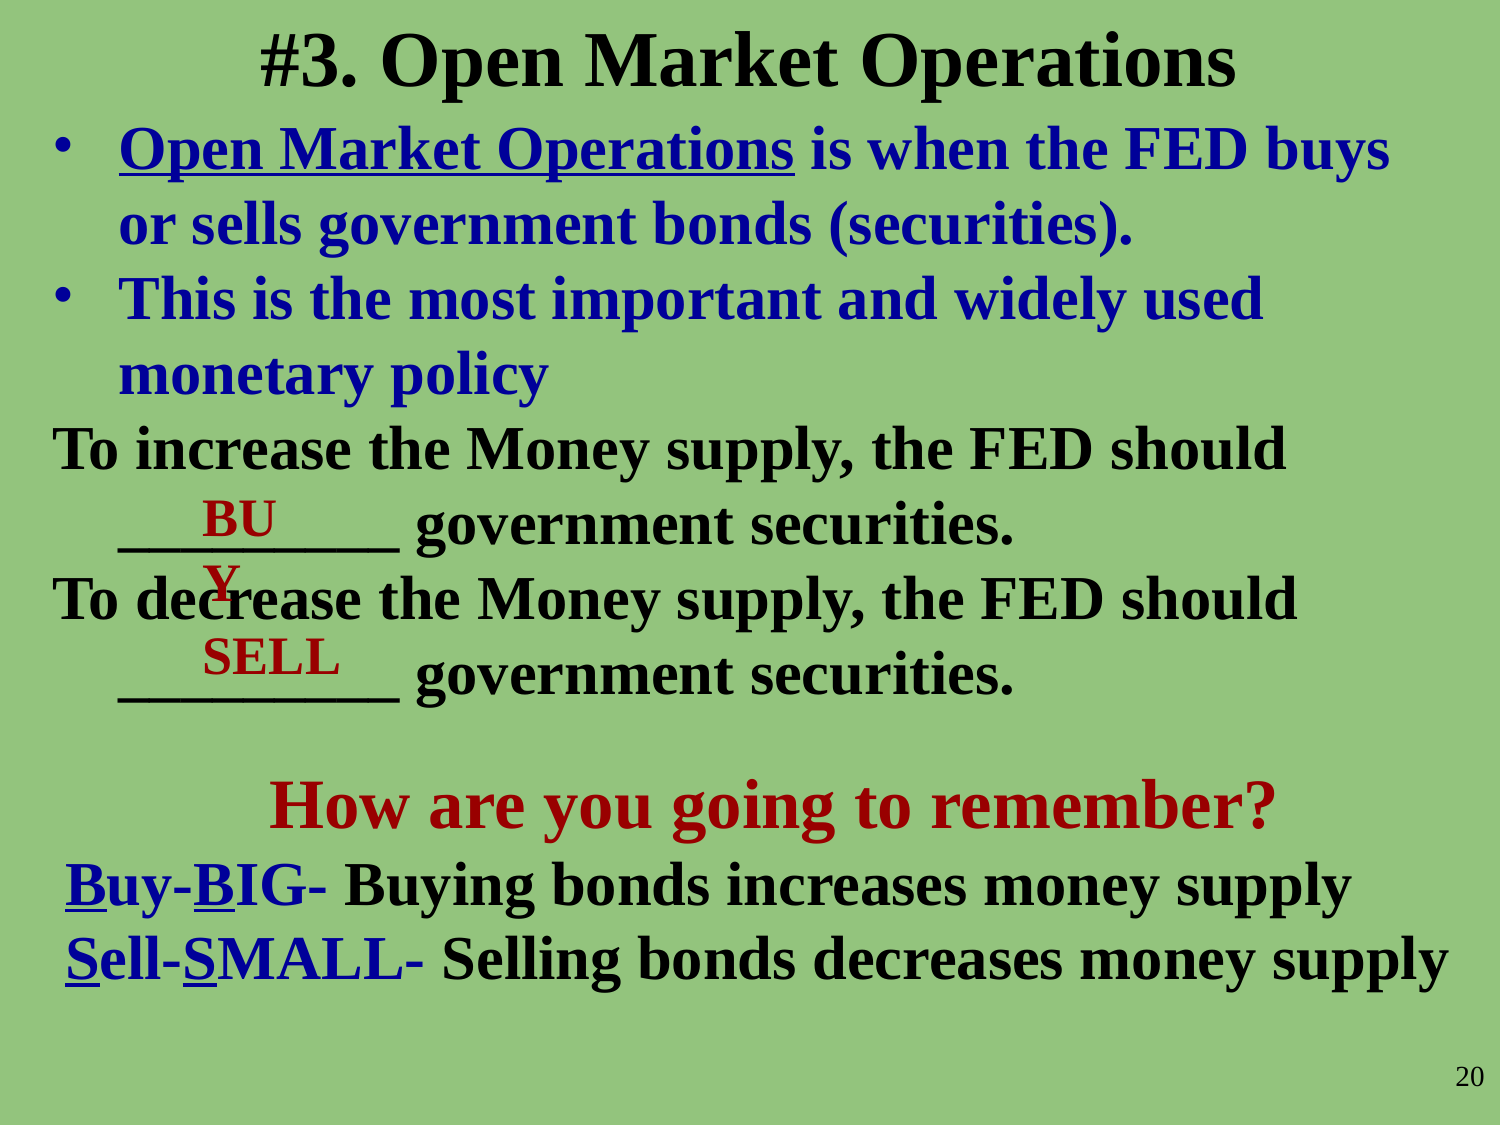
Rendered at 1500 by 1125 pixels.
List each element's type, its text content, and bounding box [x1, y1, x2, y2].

text_box #3. Open Market Operations [0, 0, 1500, 110]
text_box SELL [187, 612, 357, 693]
text_box BUY [187, 474, 332, 556]
text_box How are you going to remember? Buy-BIG- Buying bonds increases money supply Sell-SMALL- Selling bonds decreases money supply [50, 750, 1500, 1000]
text_box Open Market Operations is when the FED buys or sells government bonds (securities). This is the most important and widely used monetary policy To increase the Money supply, the FED should _________ government securities. To decrease the Money supply, the FED should _________ government securities. [37, 99, 1473, 845]
text_box ‹#› [1187, 1049, 1500, 1125]
